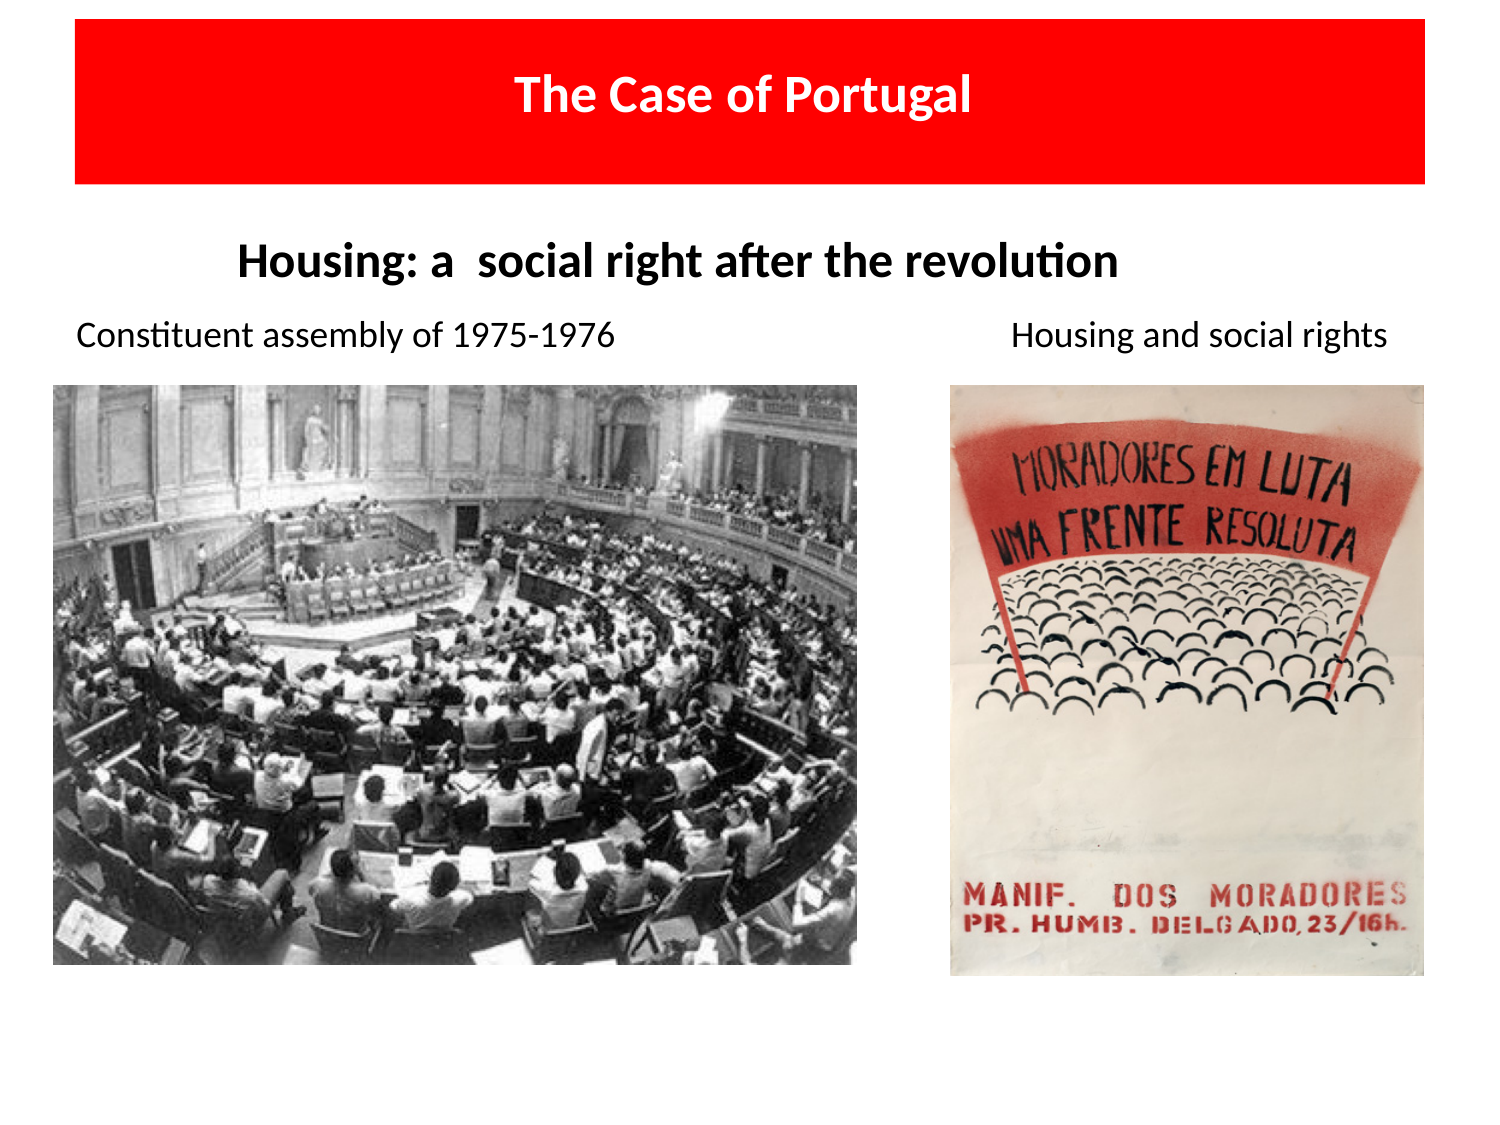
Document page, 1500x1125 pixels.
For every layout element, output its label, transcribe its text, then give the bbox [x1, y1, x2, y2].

text_box Constituent assembly of 1975-1976 [61, 302, 639, 363]
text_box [52, 385, 888, 965]
text_box The Case of Portugal [74, 19, 1425, 185]
picture [950, 385, 1424, 977]
text_box Housing and social rights [996, 302, 1412, 363]
text_box Housing: a social right after the revolution [222, 219, 1135, 295]
